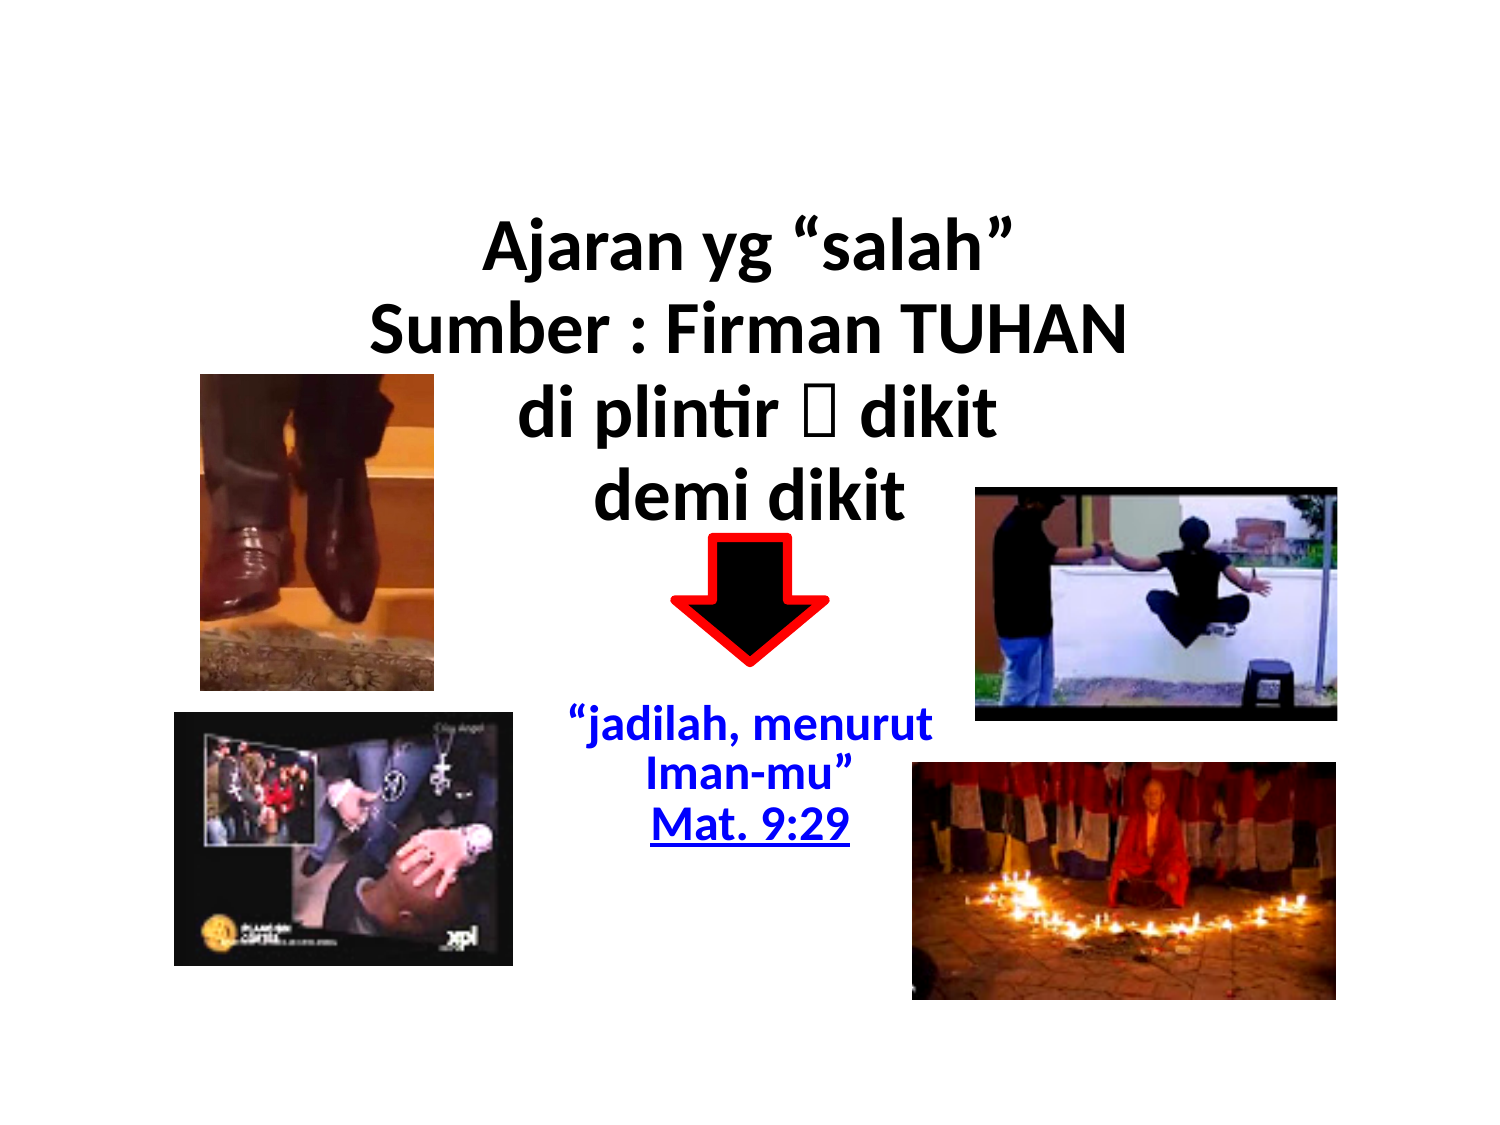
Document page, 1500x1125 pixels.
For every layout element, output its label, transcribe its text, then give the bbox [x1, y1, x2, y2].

picture [199, 374, 434, 691]
picture [912, 762, 1336, 1001]
title Ajaran yg “salah” Sumber : Firman TUHAN di plintir  dikit demi dikit [75, 275, 1425, 463]
picture [174, 712, 513, 966]
text_box [673, 535, 827, 637]
picture [974, 487, 1338, 721]
text_box “jadilah, menurut Iman-mu” Mat. 9:29 [350, 637, 1150, 913]
